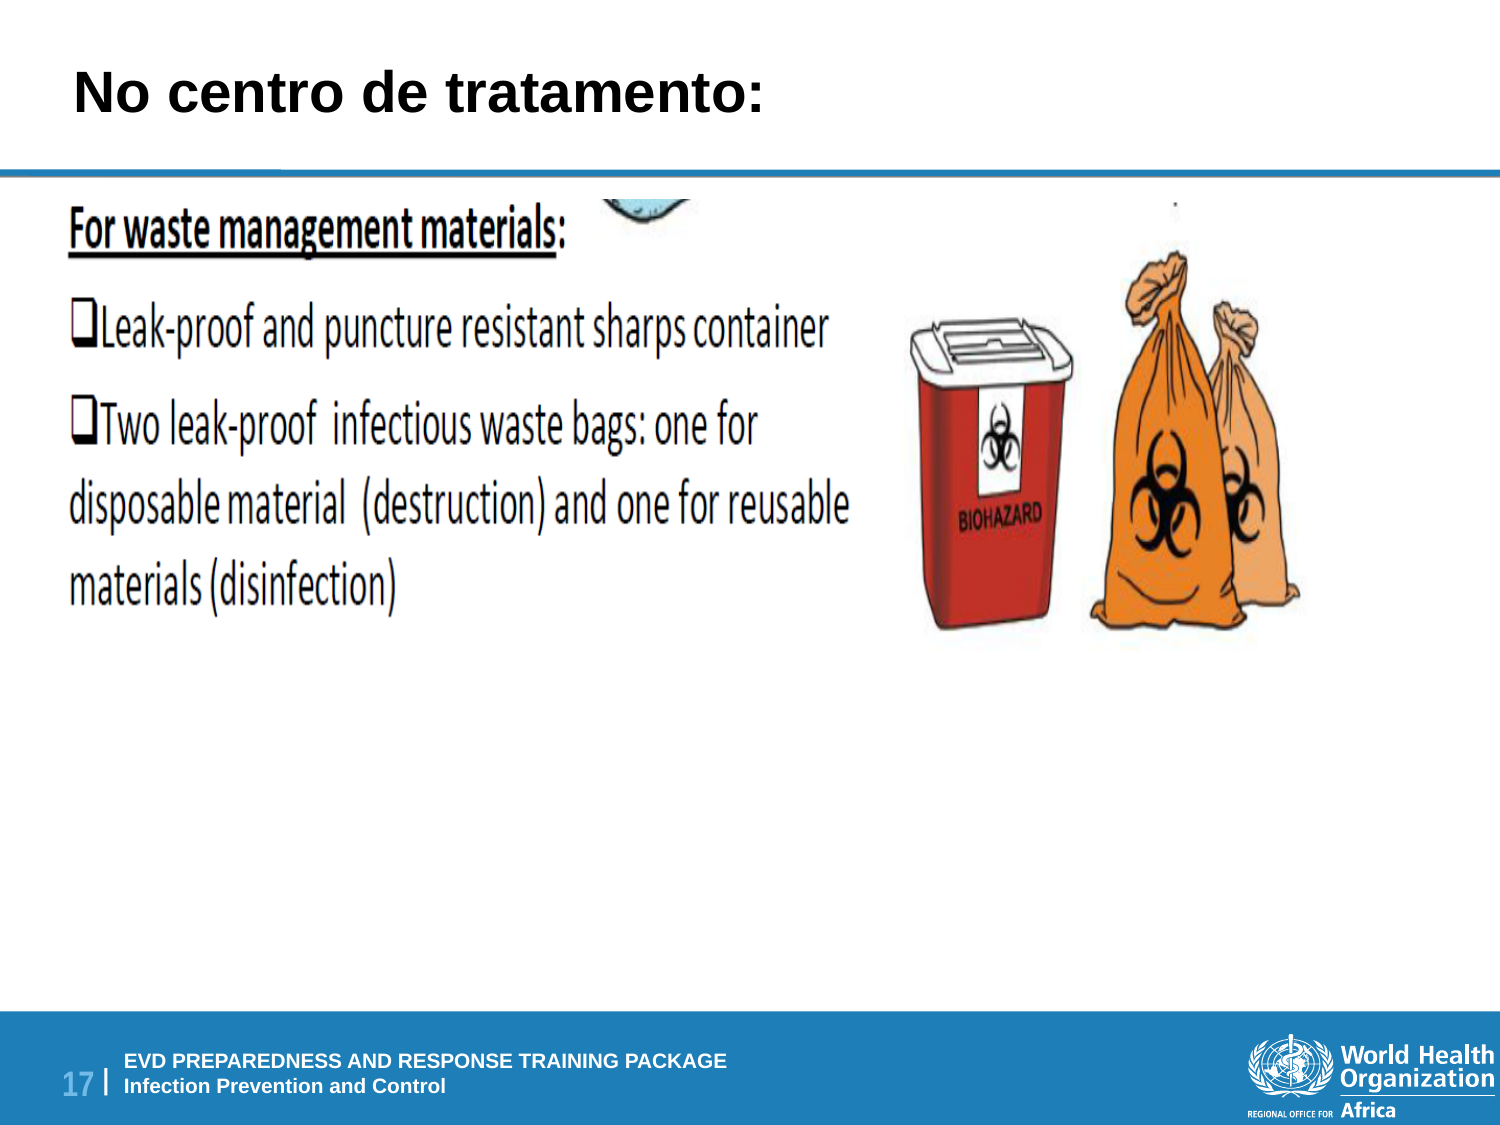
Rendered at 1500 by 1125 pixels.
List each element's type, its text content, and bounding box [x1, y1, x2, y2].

text_box No centro de tratamento: [58, 46, 1090, 132]
picture [54, 198, 1346, 651]
